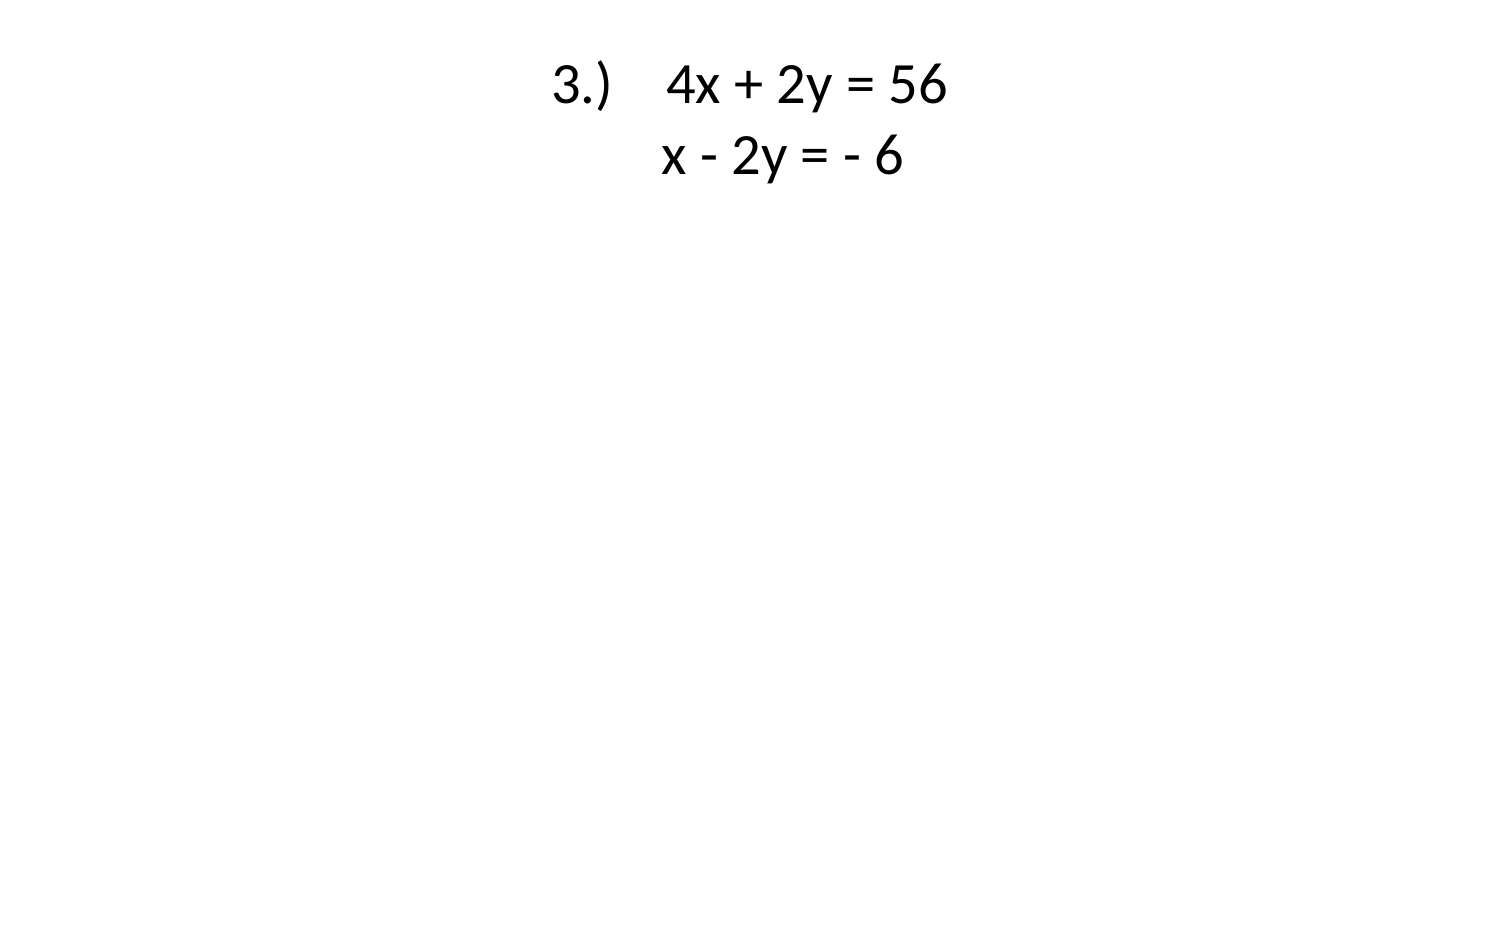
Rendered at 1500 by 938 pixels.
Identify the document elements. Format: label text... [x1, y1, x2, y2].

title 3.) 4x + 2y = 56 x - 2y = - 6 [75, 37, 1425, 194]
